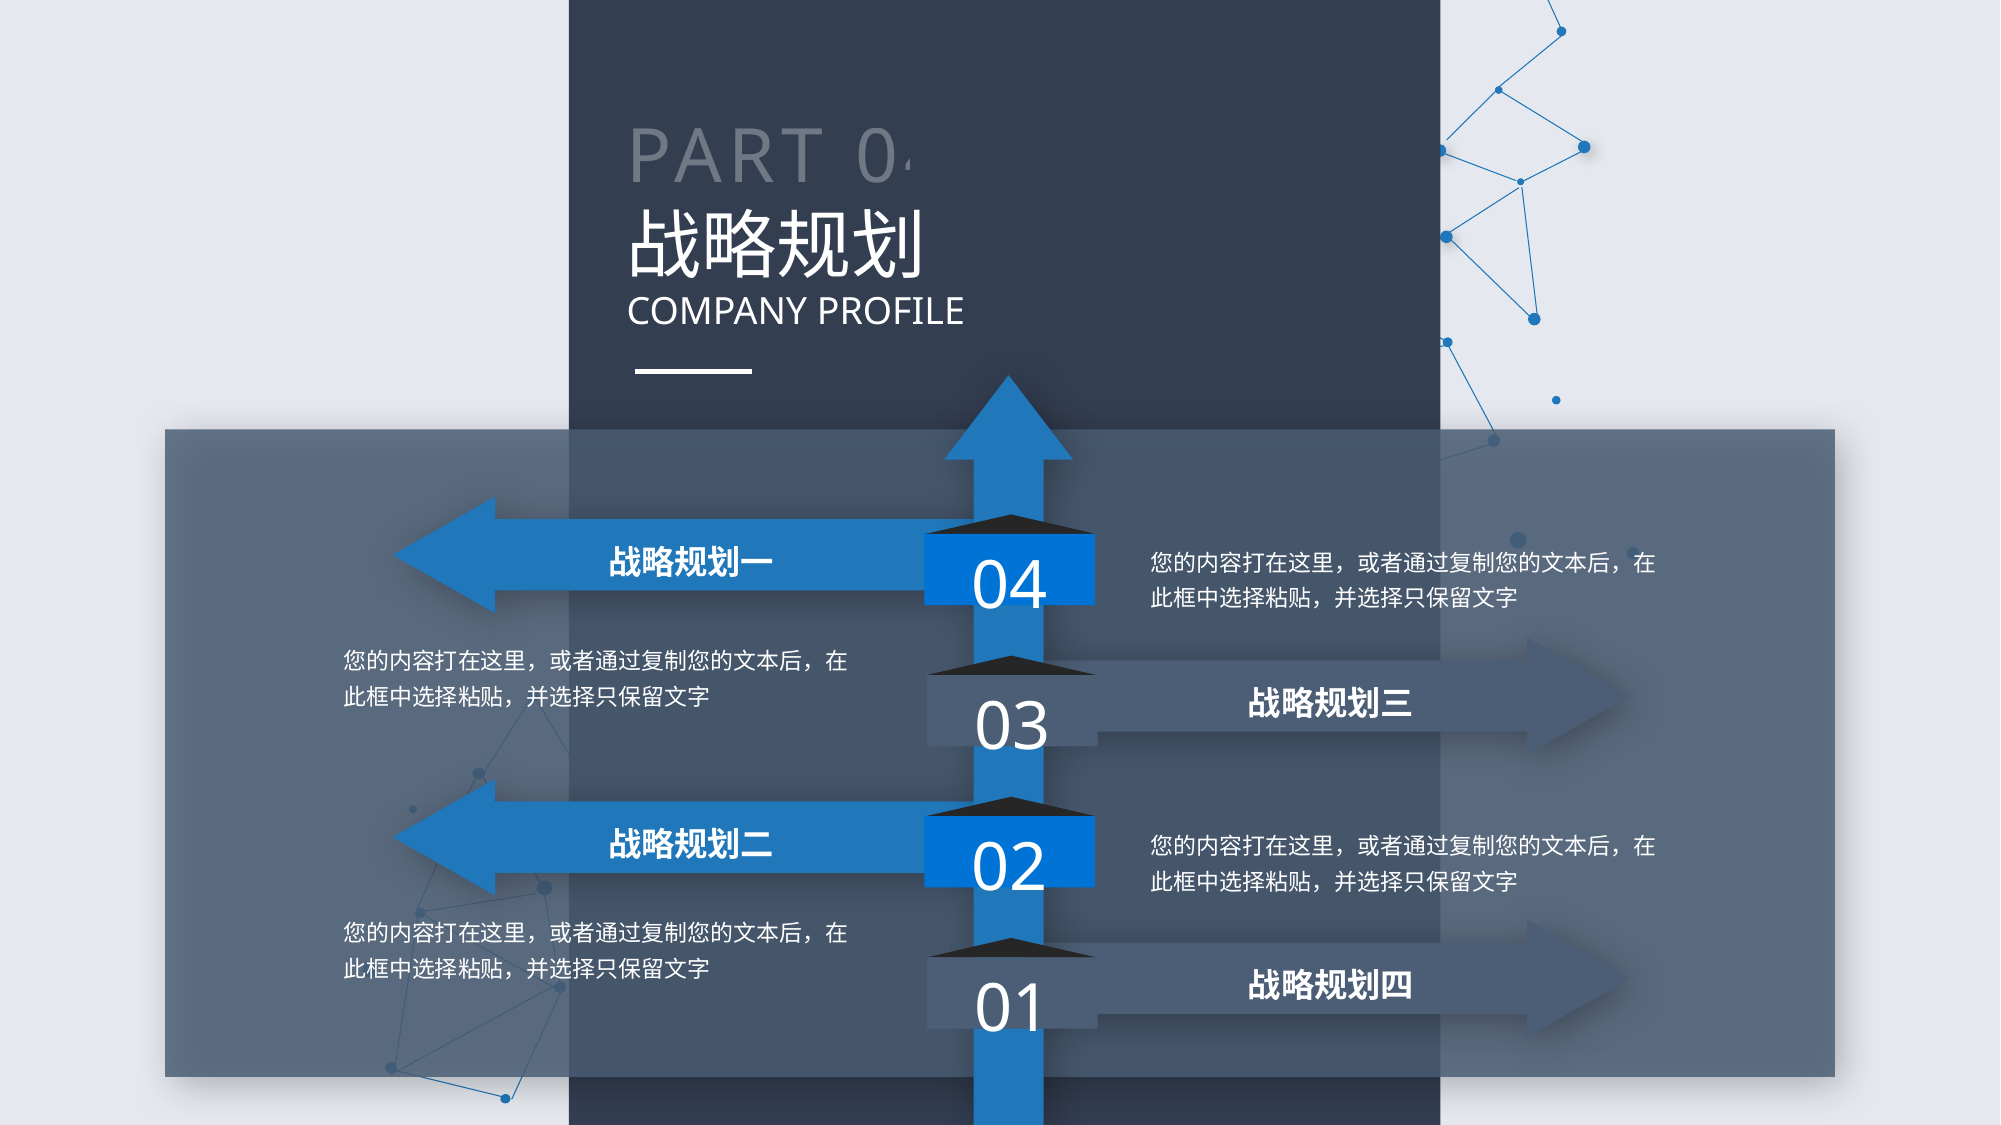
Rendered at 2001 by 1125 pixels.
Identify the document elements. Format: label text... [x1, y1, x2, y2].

text_box 战略规划三 [1098, 635, 1633, 757]
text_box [927, 937, 1098, 1029]
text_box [611, 99, 1278, 372]
text_box [972, 747, 1045, 796]
text_box [1077, 428, 1836, 1078]
text_box [972, 606, 1045, 655]
text_box 战略规划四 [1098, 918, 1633, 1039]
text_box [924, 796, 1095, 888]
text_box 您的内容打在这里，或者通过复制您的文本后，在此框中选择粘贴，并选择只保留文字 [328, 903, 880, 990]
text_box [924, 514, 1095, 606]
text_box 战略规划一 [390, 494, 924, 616]
text_box 您的内容打在这里，或者通过复制您的文本后，在此框中选择粘贴，并选择只保留文字 [1135, 532, 1687, 619]
text_box [972, 1029, 1045, 1125]
text_box 您的内容打在这里，或者通过复制您的文本后，在此框中选择粘贴，并选择只保留文字 [1135, 816, 1687, 903]
text_box 您的内容打在这里，或者通过复制您的文本后，在此框中选择粘贴，并选择只保留文字 [328, 631, 880, 718]
text_box [942, 373, 1076, 514]
text_box 战略规划二 [390, 776, 924, 898]
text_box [927, 655, 1098, 747]
text_box [164, 428, 955, 1078]
text_box [972, 888, 1045, 937]
